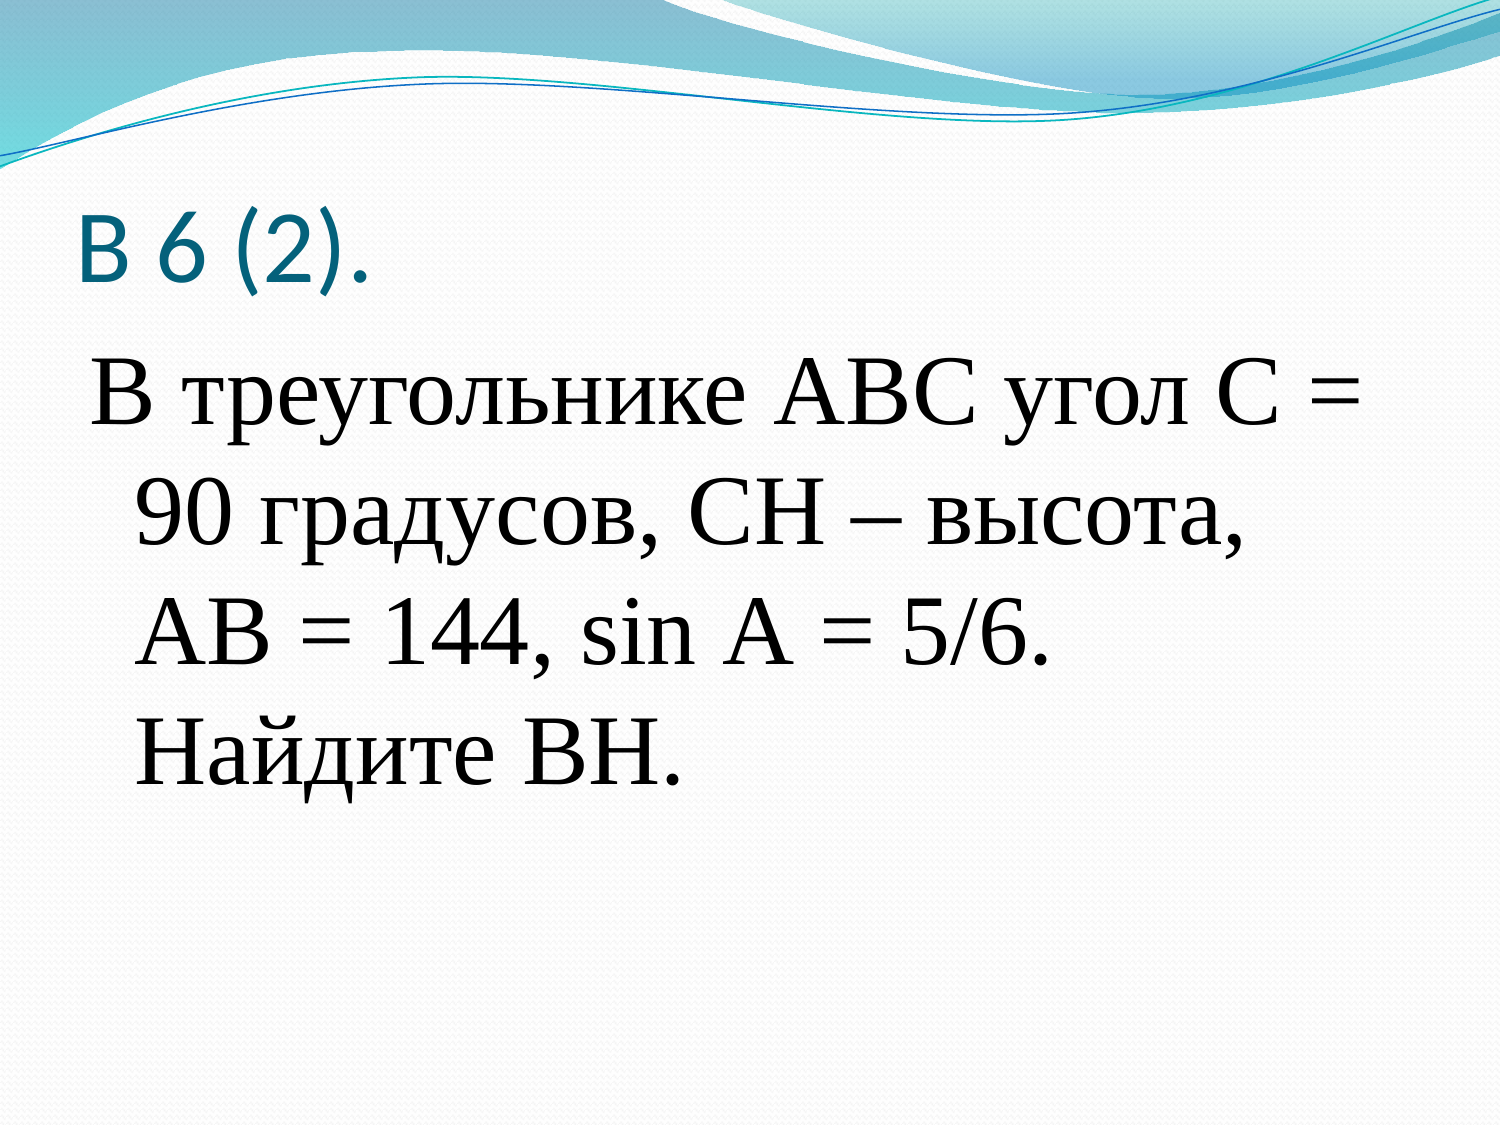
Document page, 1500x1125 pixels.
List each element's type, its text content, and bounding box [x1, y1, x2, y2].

list В треугольнике АВС угол С = 90 градусов, СН – высота, АВ = 144, sin А = 5/6. Найдите ВН. [75, 317, 1425, 1038]
title В 6 (2). [75, 115, 1425, 303]
